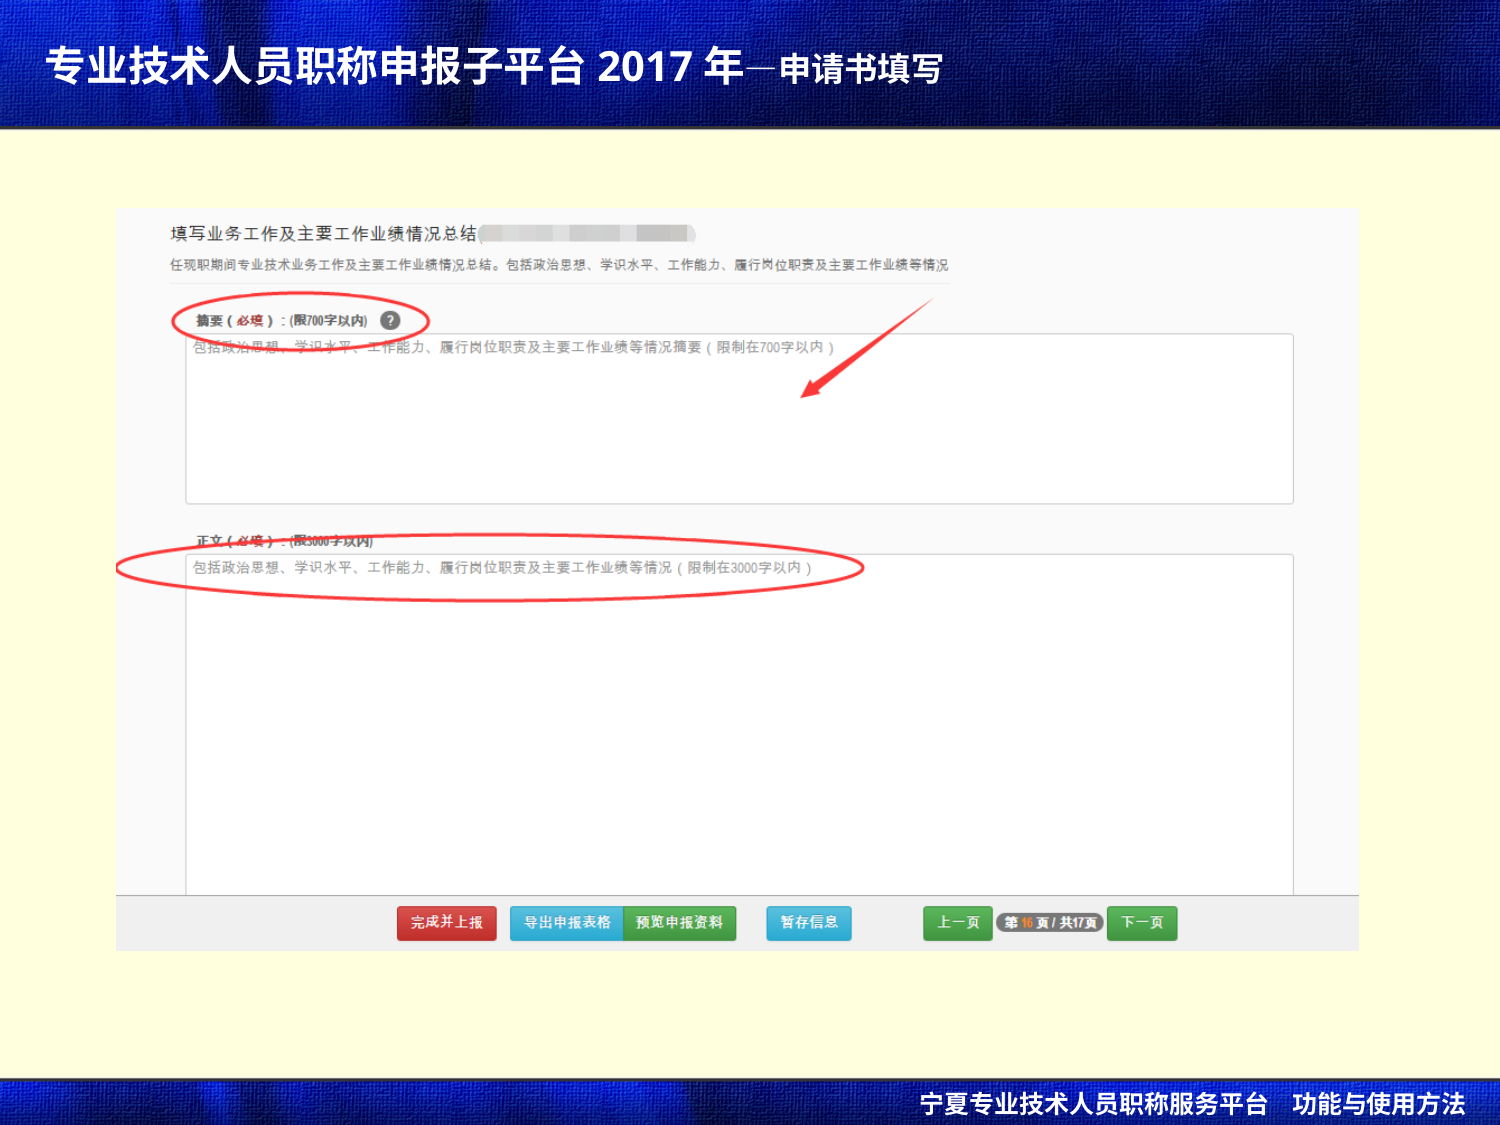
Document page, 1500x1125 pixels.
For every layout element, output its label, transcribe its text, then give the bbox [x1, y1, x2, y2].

text_box 宁夏专业技术人员职称服务平台 功能与使用方法 [497, 1082, 1483, 1125]
picture [0, 0, 1500, 1125]
title 专业技术人员职称申报子平台2017年—申请书填写 [29, 7, 1199, 124]
